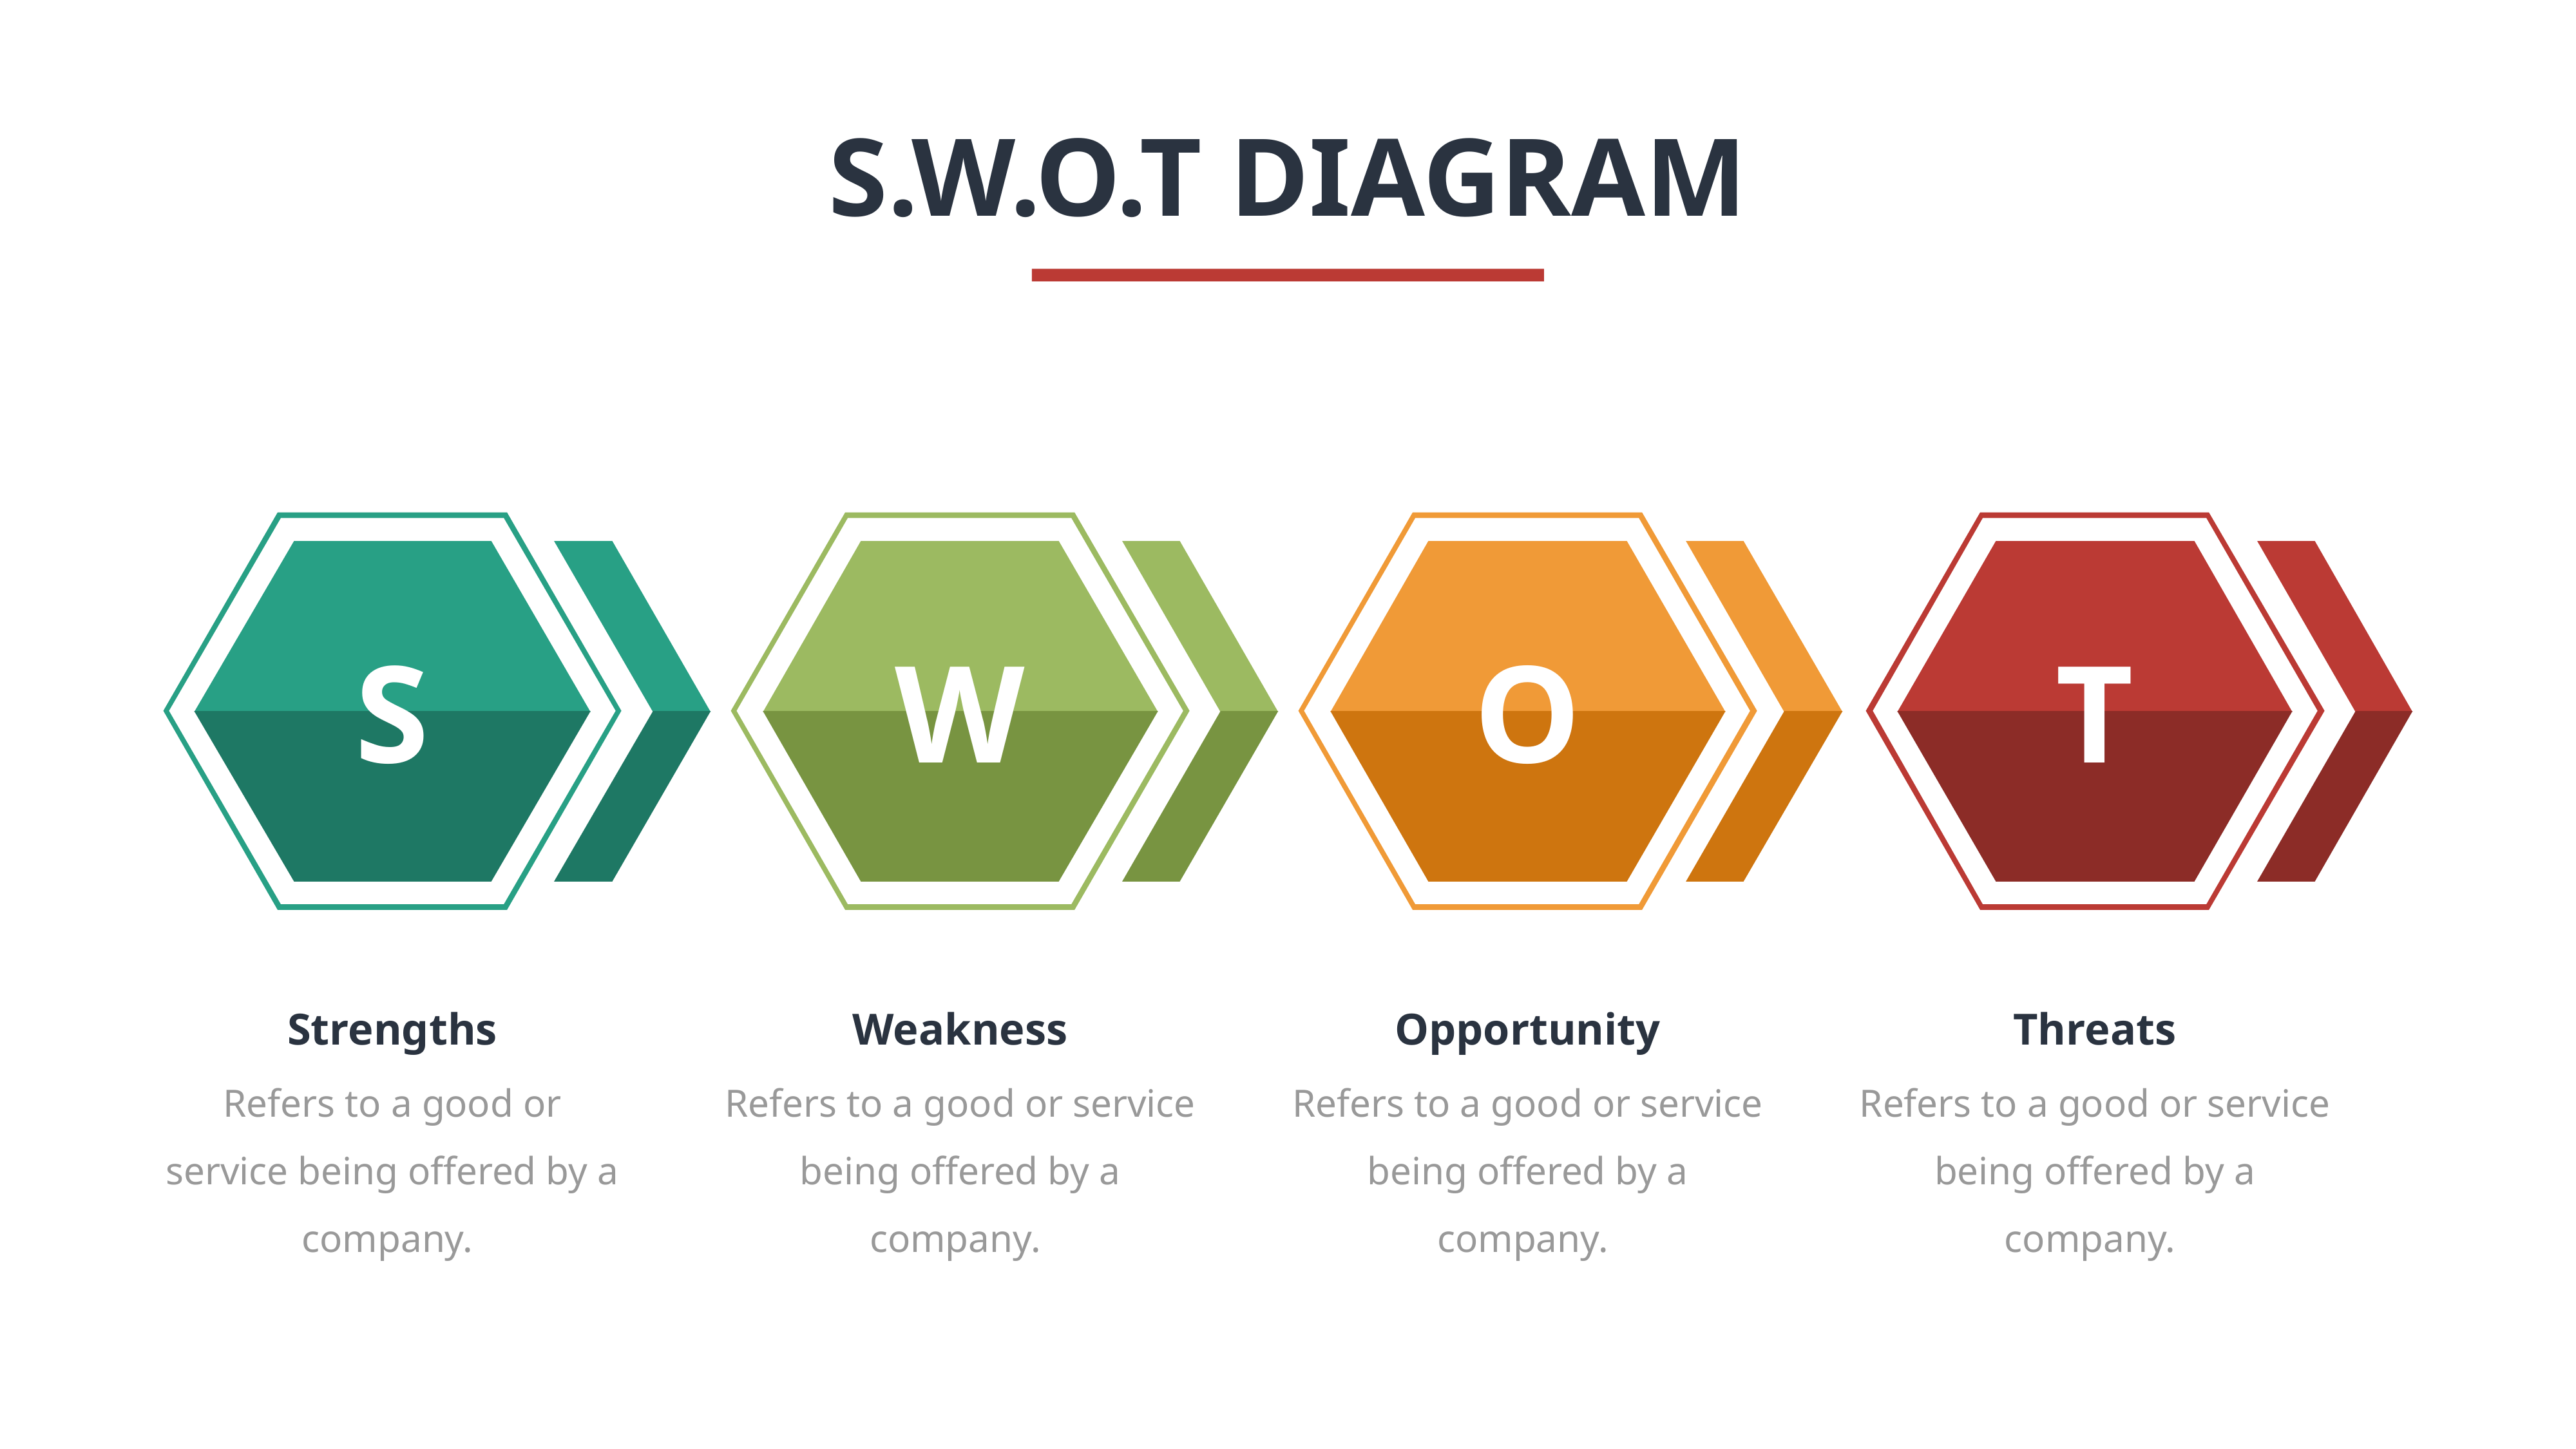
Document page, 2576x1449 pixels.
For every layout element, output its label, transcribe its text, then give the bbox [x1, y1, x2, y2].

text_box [163, 512, 2413, 910]
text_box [1275, 997, 1780, 1191]
text_box S.W.O.T DIAGRAM [759, 104, 1816, 243]
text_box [150, 997, 635, 1191]
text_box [1845, 997, 2345, 1191]
text_box [1031, 268, 1545, 282]
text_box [709, 997, 1212, 1191]
